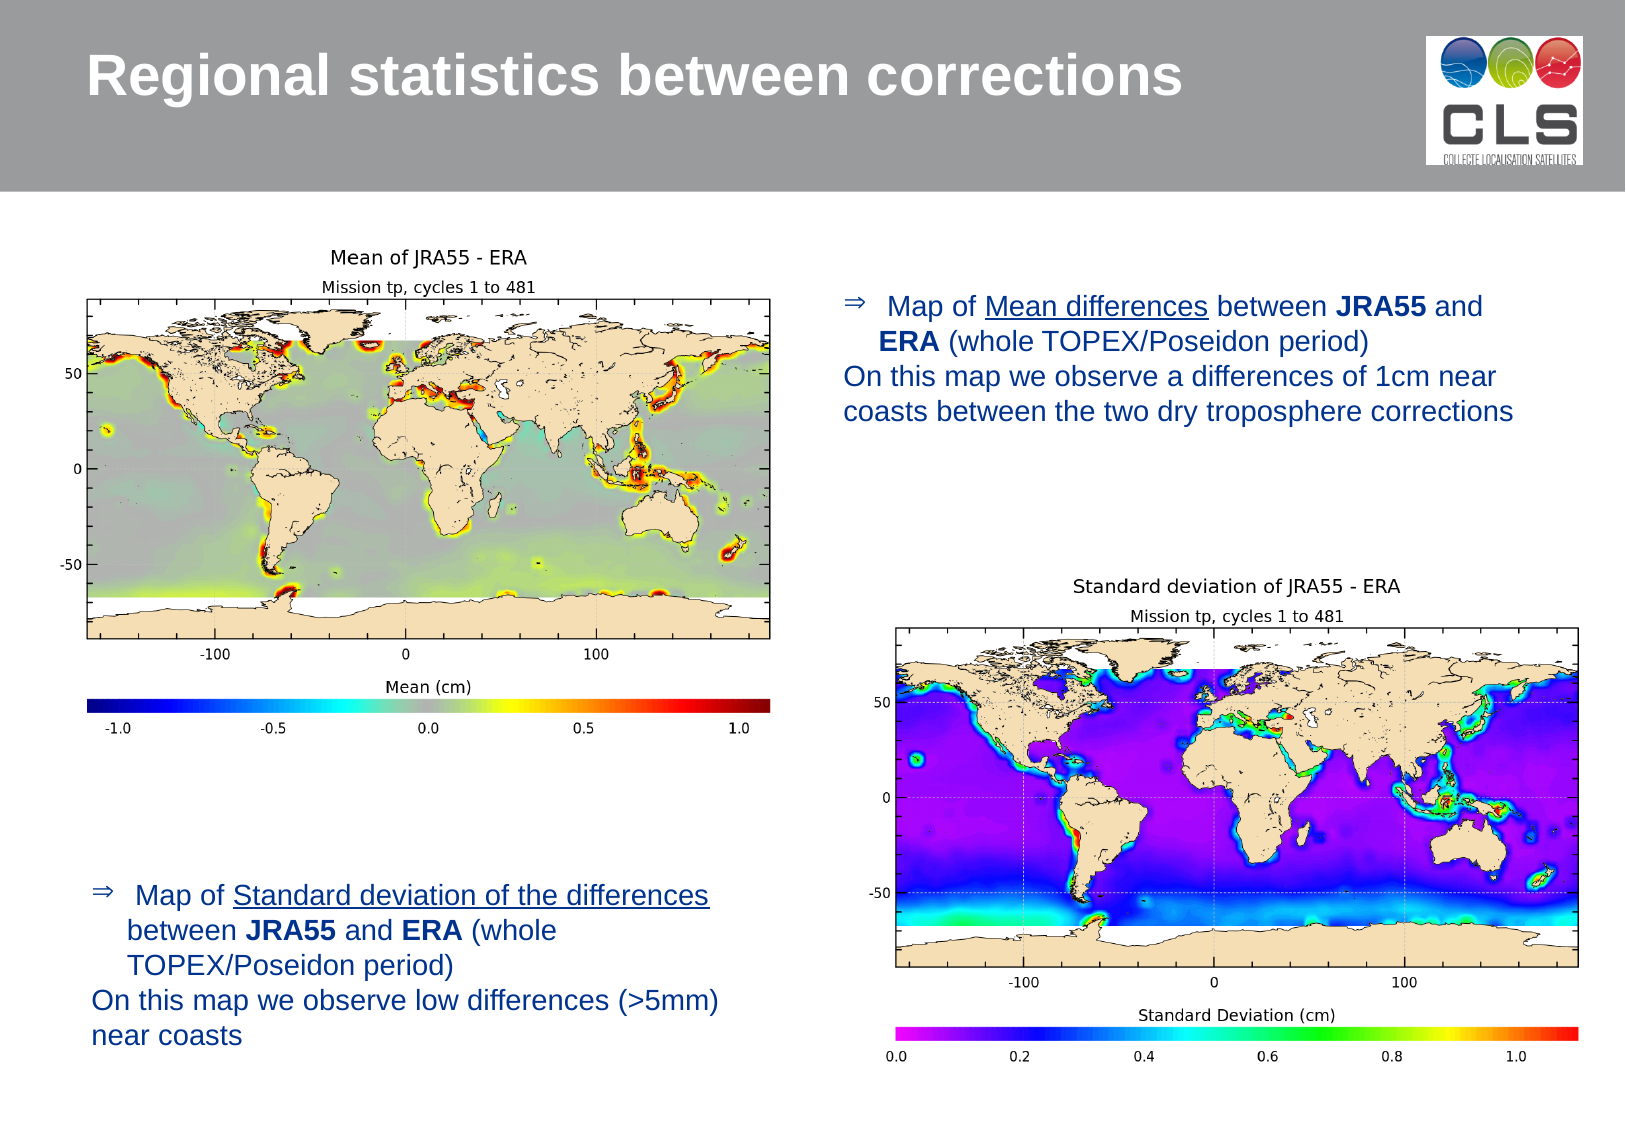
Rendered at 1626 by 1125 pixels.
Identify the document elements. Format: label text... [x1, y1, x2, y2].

picture [1426, 36, 1583, 165]
text_box Regional statistics between corrections [71, 40, 1479, 172]
text_box Map of Mean differences between JRA55 and ERA (whole TOPEX/Poseidon period) On this map we observe a differences of 1cm near coasts between the two dry troposphere corrections [828, 279, 1538, 435]
picture [3, 225, 810, 762]
text_box Map of Standard deviation of the differences between JRA55 and ERA (whole TOPEX/Poseidon period) On this map we observe low differences (>5mm) near coasts [76, 869, 786, 1059]
picture [811, 553, 1619, 1091]
